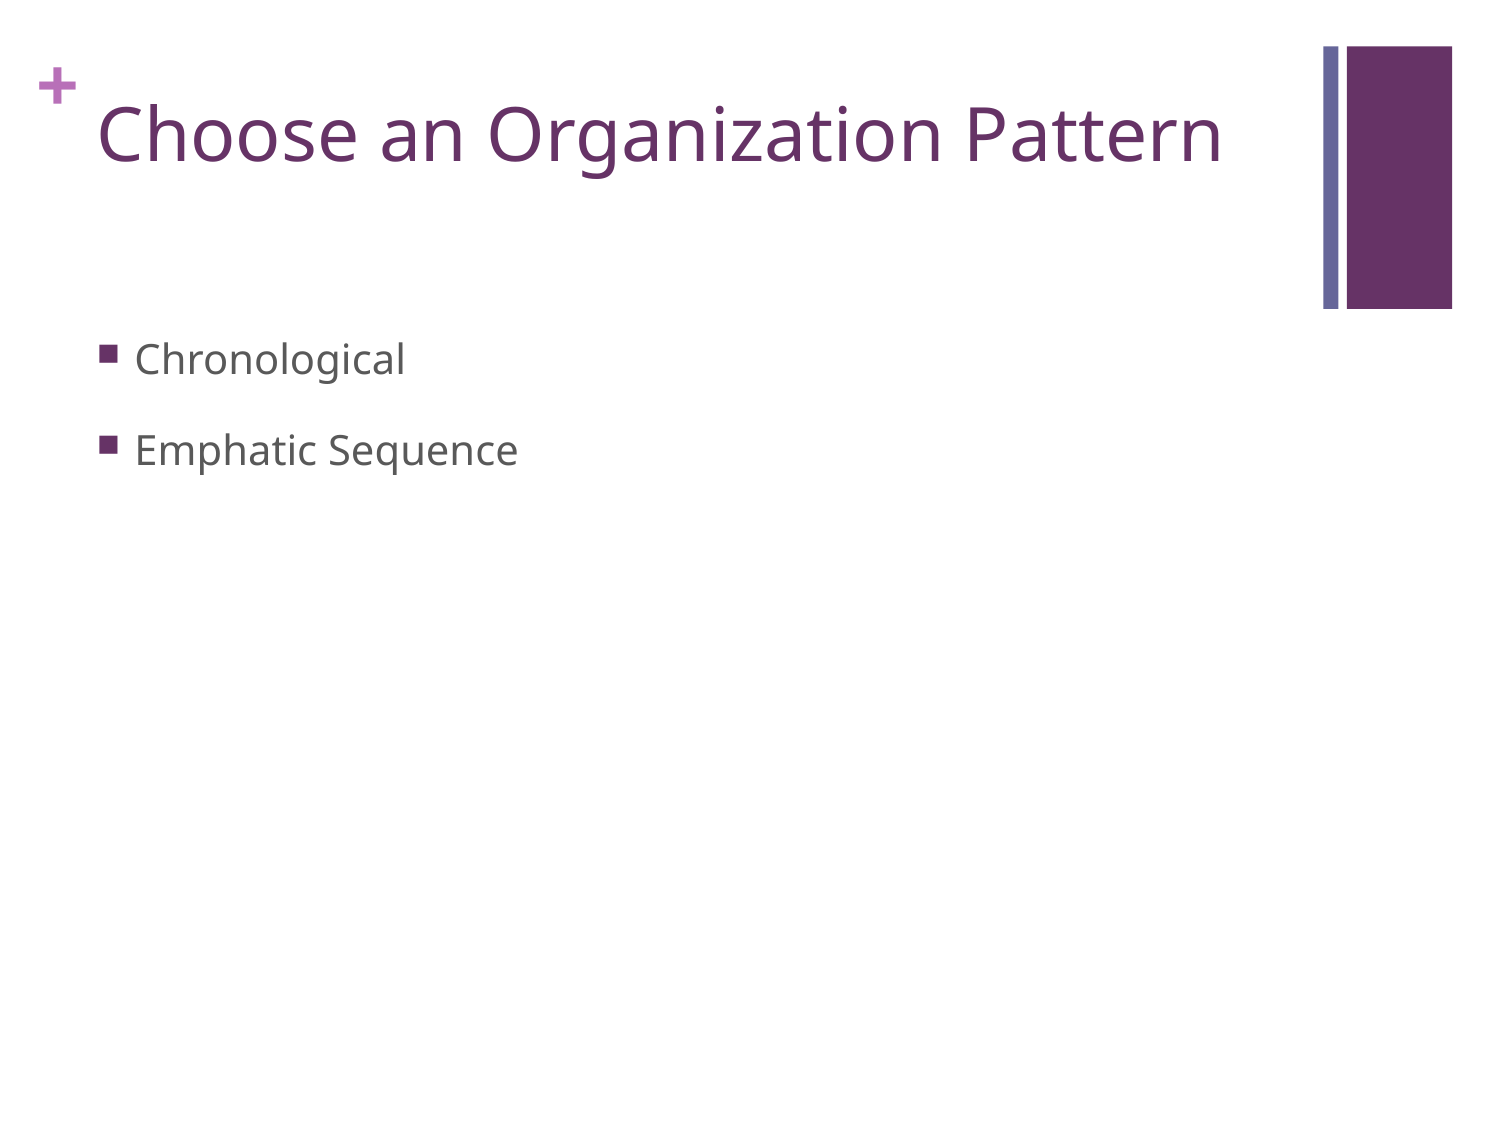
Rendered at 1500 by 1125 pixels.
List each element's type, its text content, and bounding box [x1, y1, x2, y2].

title Choose an Organization Pattern [81, 79, 1322, 263]
list Chronological Emphatic Sequence [81, 324, 1322, 1005]
